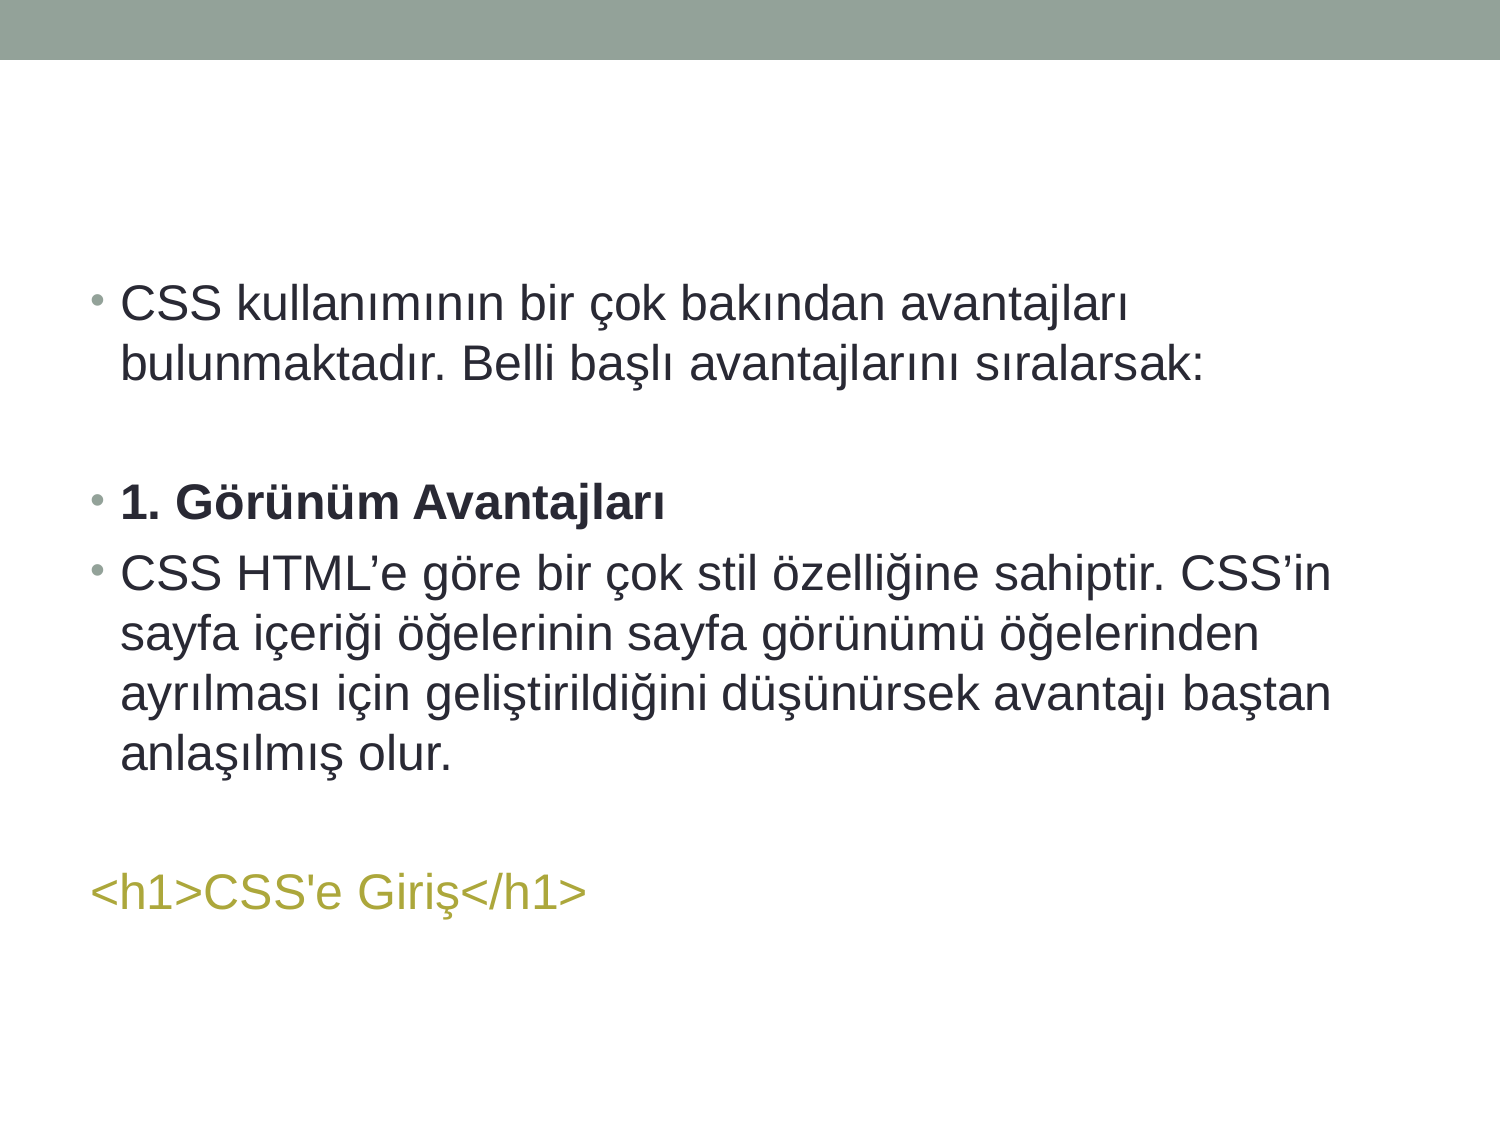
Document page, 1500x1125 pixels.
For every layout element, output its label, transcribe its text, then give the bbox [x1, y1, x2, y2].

list CSS kullanımının bir çok bakından avantajları bulunmaktadır. Belli başlı avantajlarını sıralarsak: 1. Görünüm Avantajları CSS HTML’e göre bir çok stil özelliğine sahiptir. CSS’in sayfa içeriği öğelerinin sayfa görünümü öğelerinden ayrılması için geliştirildiğini düşünürsek avantajı baştan anlaşılmış olur. <h1>CSS'e Giriş</h1> [75, 262, 1425, 1063]
